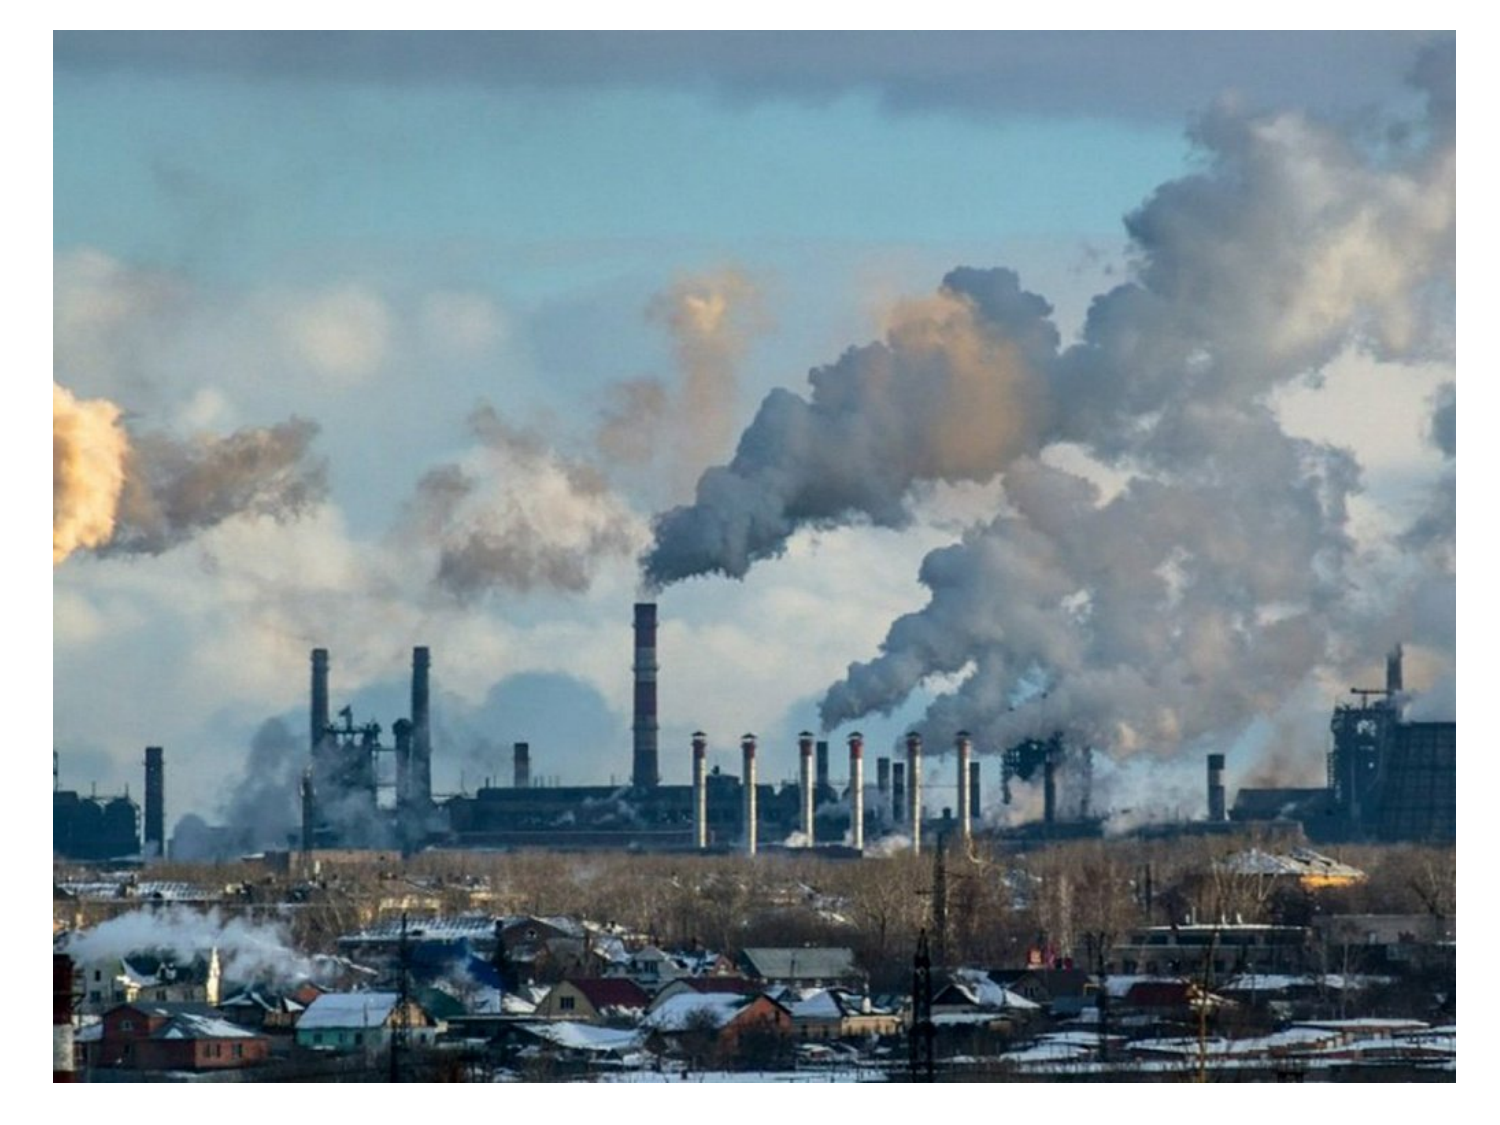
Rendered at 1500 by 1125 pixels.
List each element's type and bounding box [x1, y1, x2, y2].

list [52, 30, 1456, 1083]
